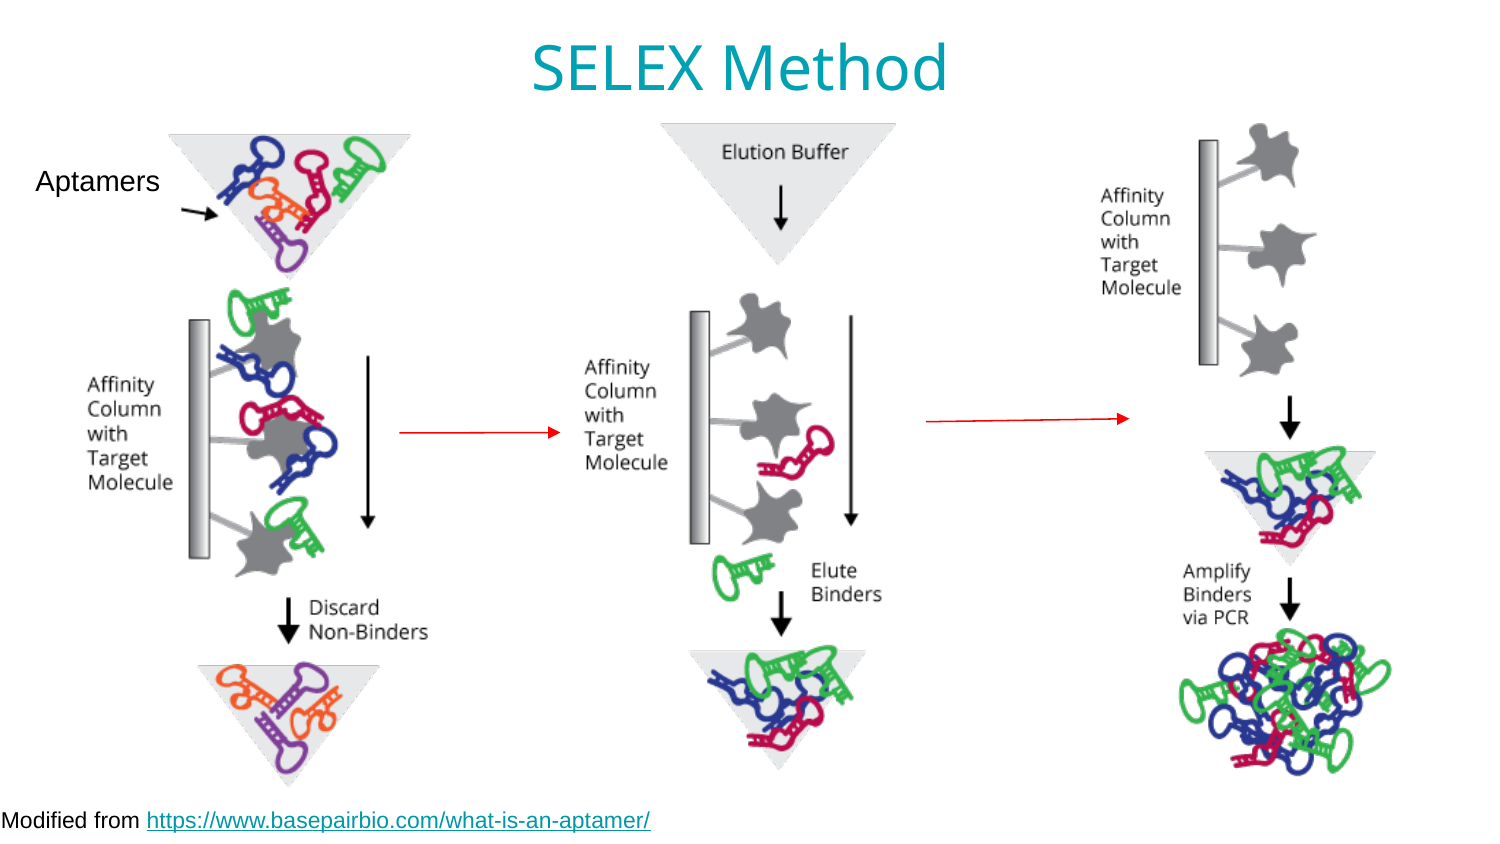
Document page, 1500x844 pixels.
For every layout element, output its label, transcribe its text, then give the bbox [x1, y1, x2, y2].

text_box Aptamers [20, 147, 57, 256]
picture [1077, 106, 1436, 794]
text_box SELEX Method [42, 13, 1440, 108]
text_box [925, 418, 1130, 422]
text_box Modified from https://www.basepairbio.com/what-is-an-aptamer/ [0, 790, 809, 844]
picture [62, 122, 445, 791]
picture [560, 106, 962, 794]
